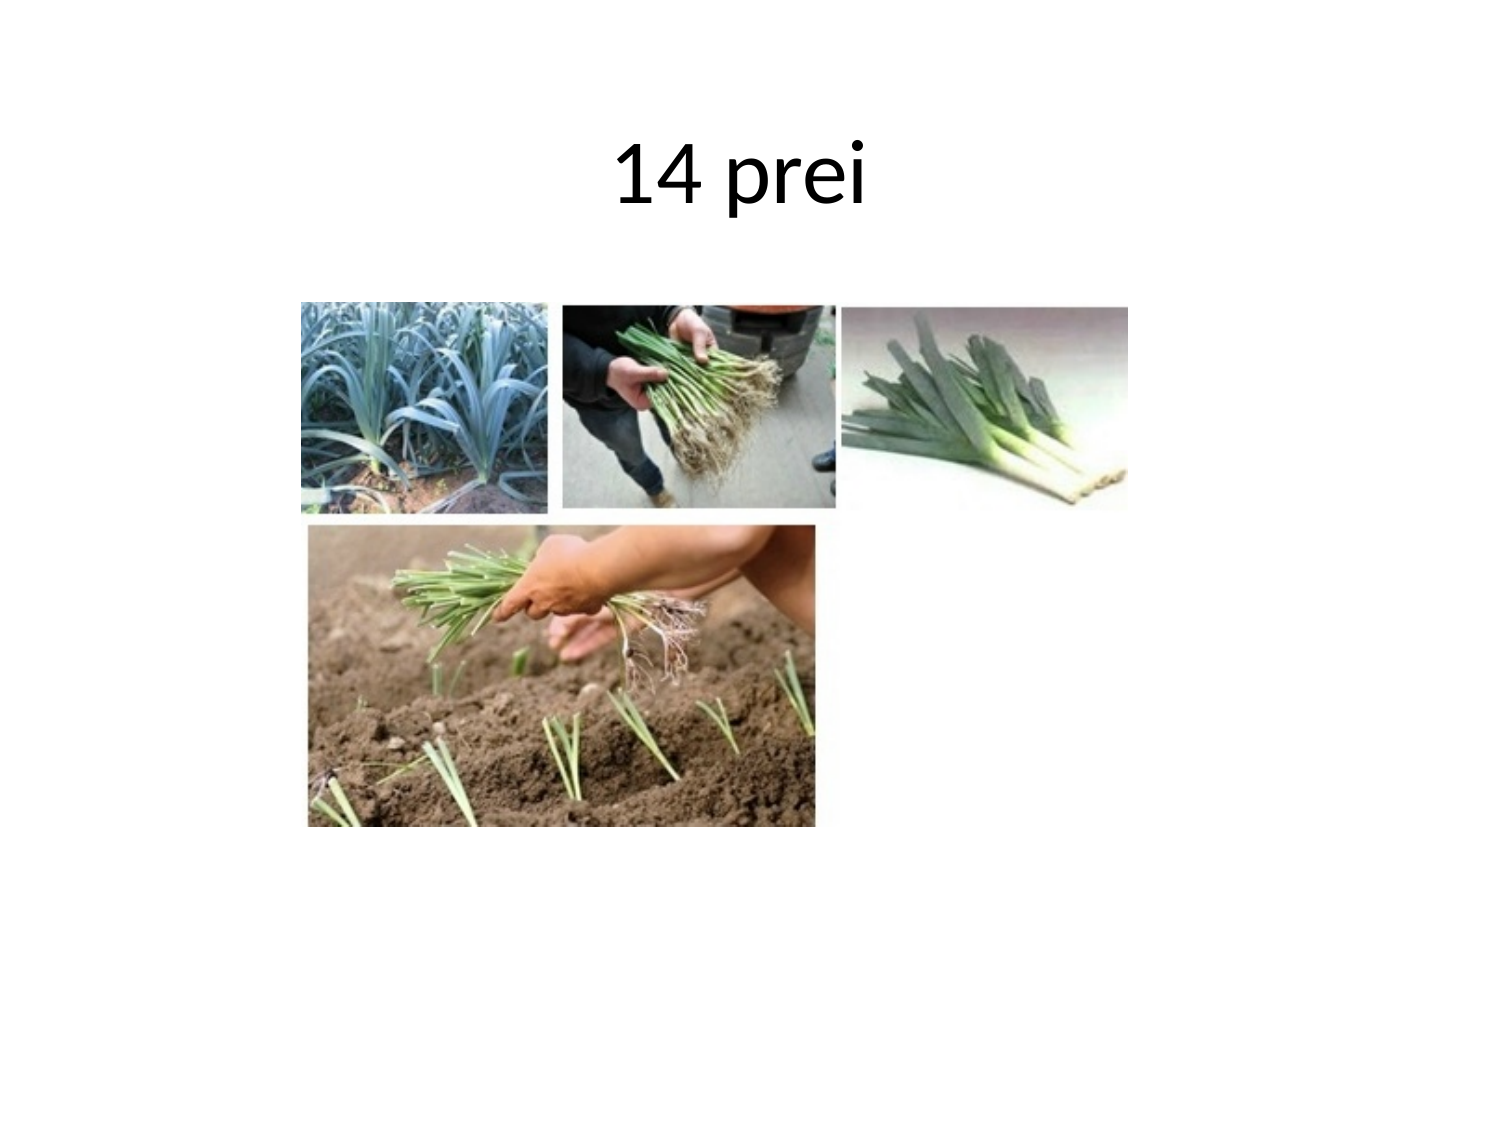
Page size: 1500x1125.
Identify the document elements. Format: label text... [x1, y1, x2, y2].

title 14 prei [112, 78, 1388, 256]
picture [300, 302, 1129, 827]
